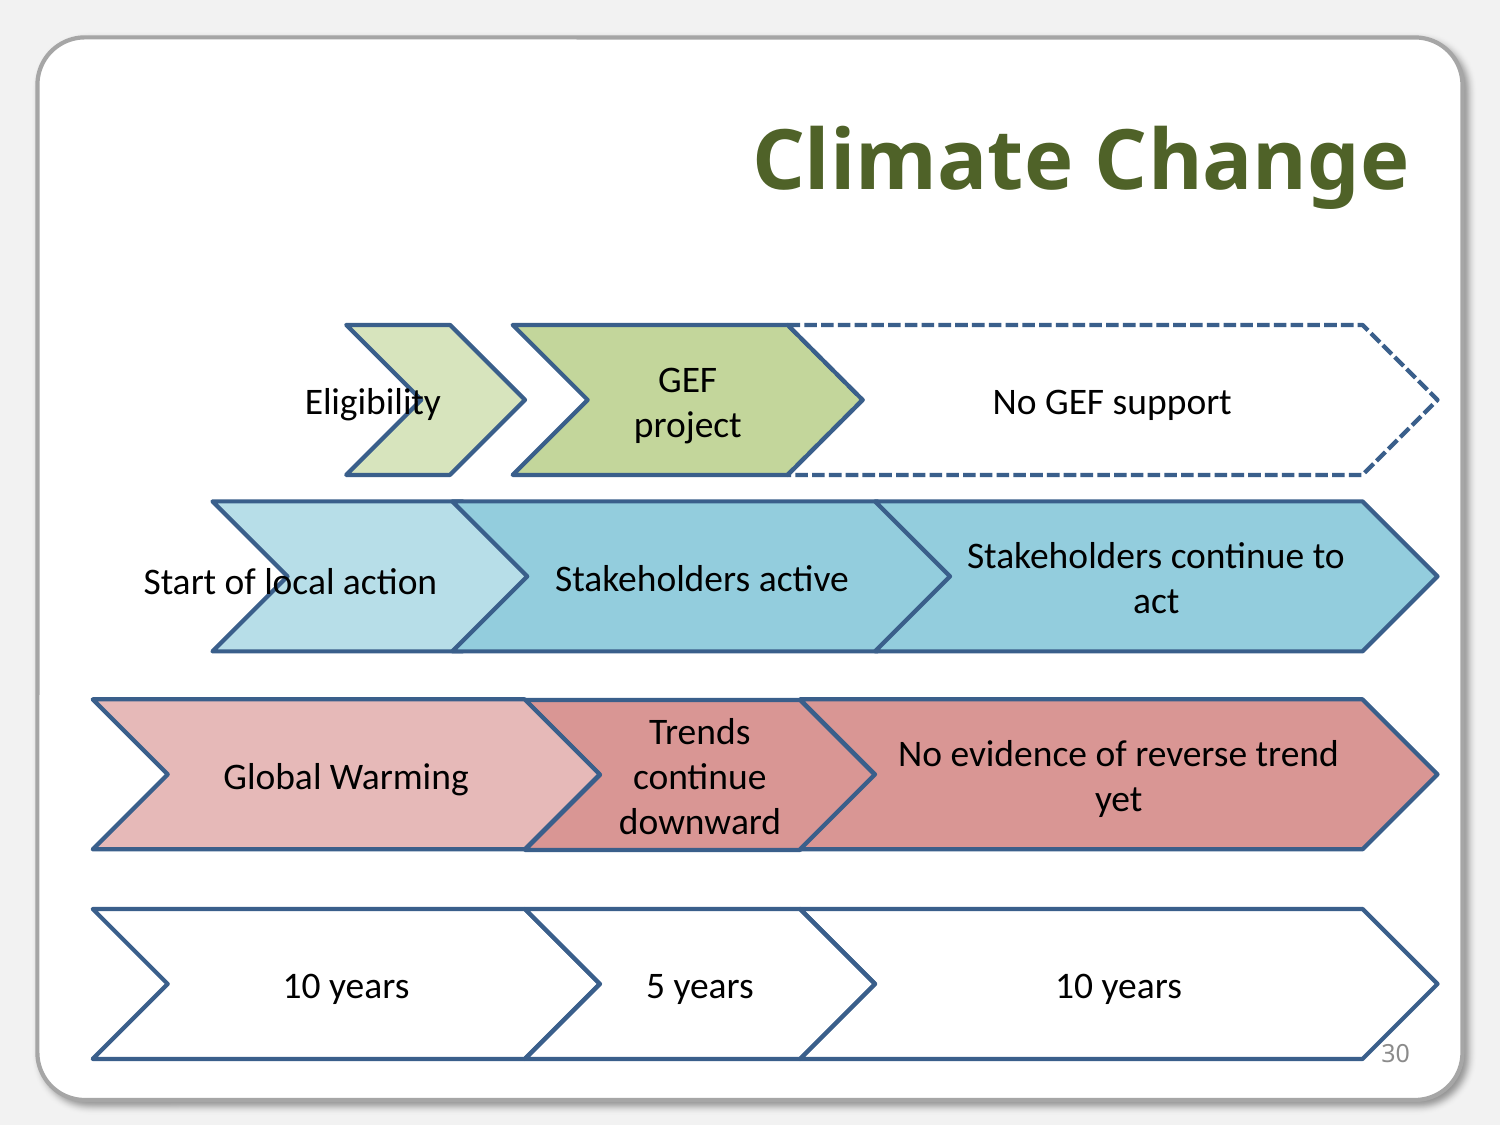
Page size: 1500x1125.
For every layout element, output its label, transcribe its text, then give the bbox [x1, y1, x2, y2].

text_box 10 years [90, 906, 596, 1062]
text_box 10 years [798, 906, 1440, 1062]
text_box No GEF support [785, 322, 1440, 478]
text_box 5 years [523, 906, 871, 1062]
text_box Global Warming [90, 697, 602, 852]
text_box [210, 499, 523, 646]
slide_number 30 [1074, 1025, 1425, 1085]
text_box No evidence of reverse trend yet [798, 697, 1440, 852]
text_box Trends continue downward [524, 697, 871, 853]
text_box Stakeholders continue to act [873, 499, 1440, 654]
text_box Stakeholders active [450, 499, 946, 654]
text_box Eligibility [289, 369, 465, 430]
text_box GEF project [510, 322, 859, 478]
text_box Start of local action [89, 549, 453, 655]
title Climate Change [75, 62, 1425, 250]
text_box [344, 322, 528, 478]
